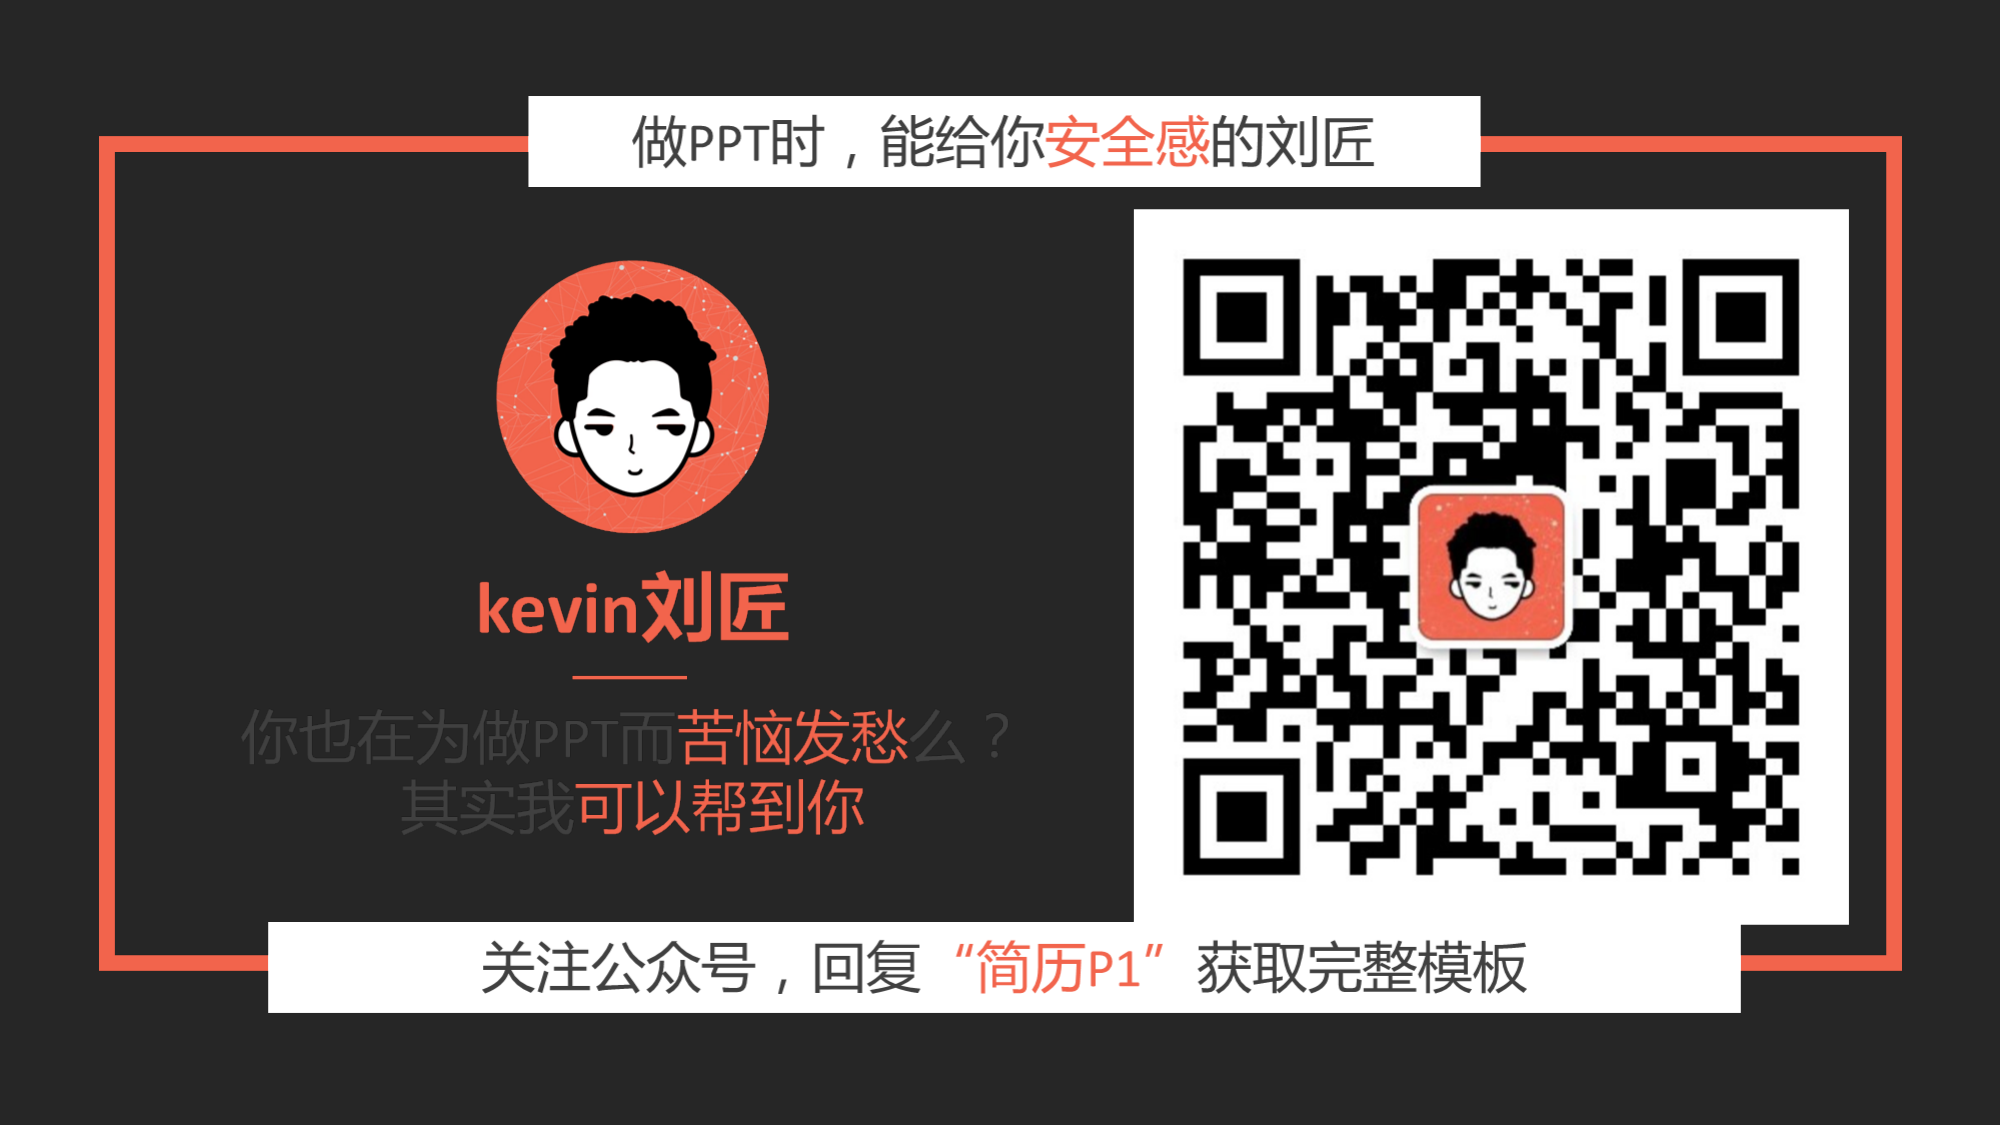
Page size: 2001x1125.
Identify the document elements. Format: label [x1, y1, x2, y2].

picture [99, 91, 1902, 1035]
